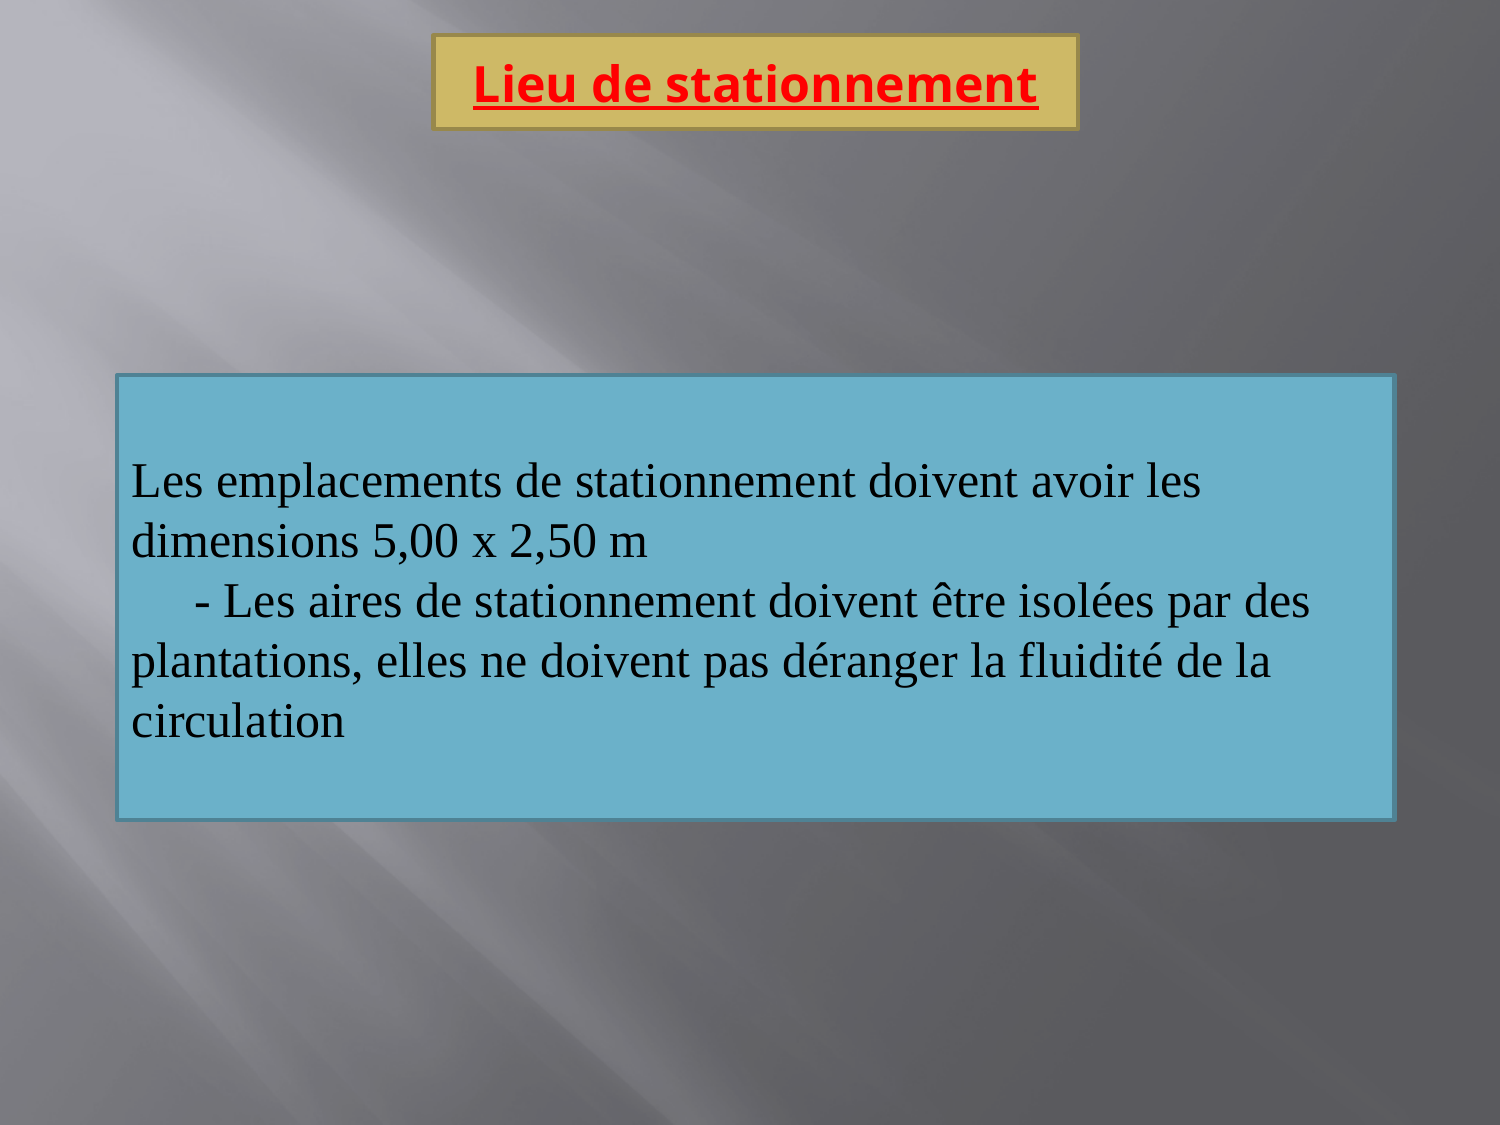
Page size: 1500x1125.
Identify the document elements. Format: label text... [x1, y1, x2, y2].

text_box Les emplacements de stationnement doivent avoir les dimensions 5,00 x 2,50 m - Les aires de stationnement doivent être isolées par des plantations, elles ne doivent pas déranger la fluidité de la circulation [115, 373, 1397, 822]
text_box Lieu de stationnement [431, 33, 1080, 131]
